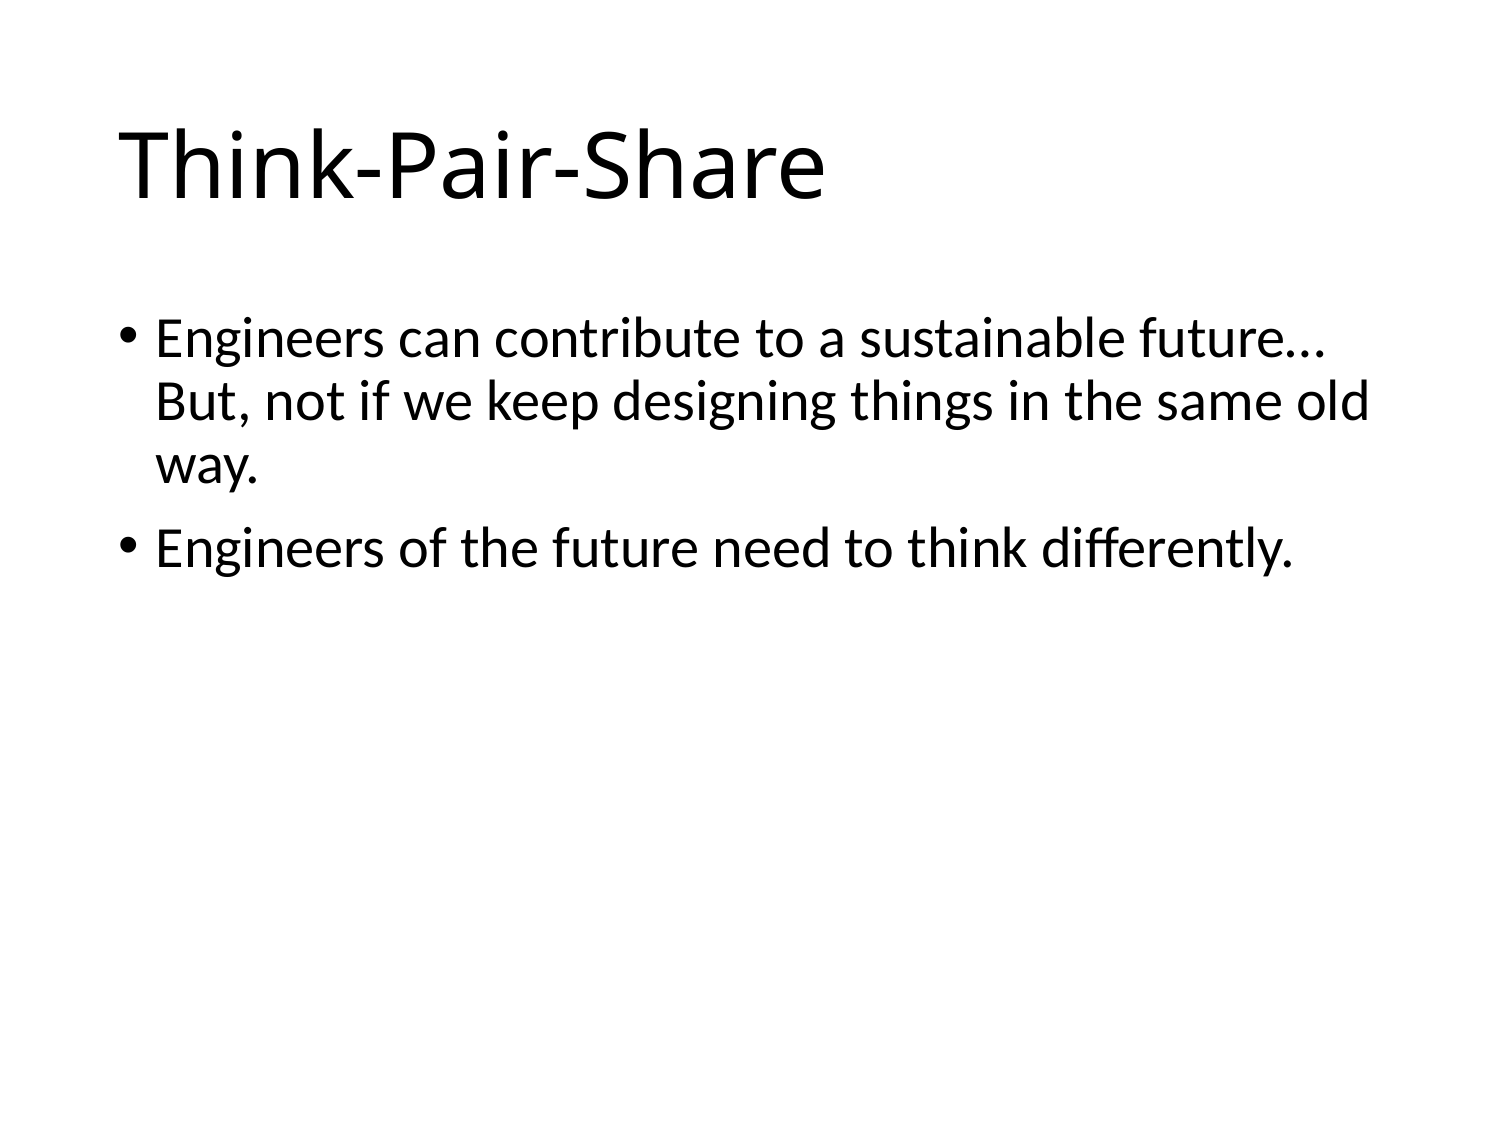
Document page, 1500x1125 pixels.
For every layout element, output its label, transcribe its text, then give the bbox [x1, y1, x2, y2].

title Think-Pair-Share [103, 59, 1397, 278]
list Engineers can contribute to a sustainable future… But, not if we keep designing things in the same old way. Engineers of the future need to think differently. [103, 299, 1397, 1014]
